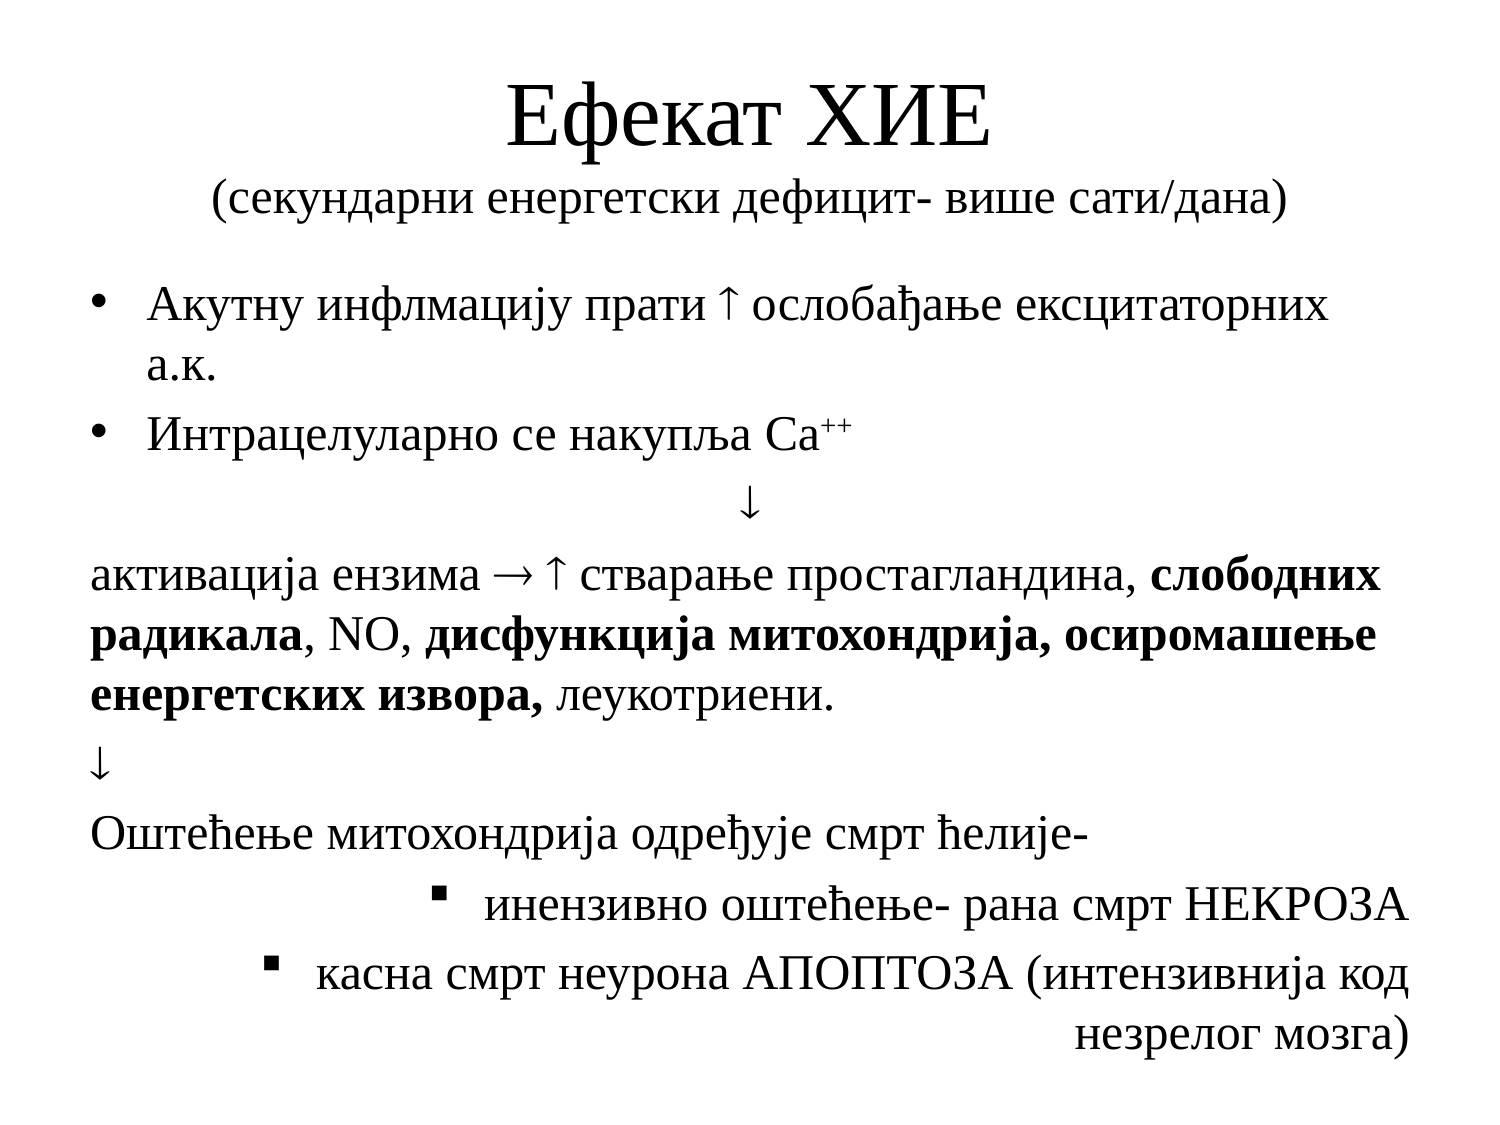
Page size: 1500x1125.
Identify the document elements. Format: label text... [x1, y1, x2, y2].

title Ефекат ХИЕ (секундарни енергетски дефицит- више сати/дана) [75, 45, 1425, 233]
list Акутну инфлмацију прати  ослобађање ексцитаторних а.к. Интрацелуларно се накупља Ca++  активација ензима   стварање простагландина, слободних радикала, NO, дисфункција митохондрија, осиромашење енергетских извора, леукотриени.  Оштећење митохондрија одређује смрт ћелије- инензивно оштећење- рана смрт НЕКРОЗА касна смрт неурона АПОПТОЗА (интензивнија код незрелог мозга) [75, 262, 1425, 1063]
